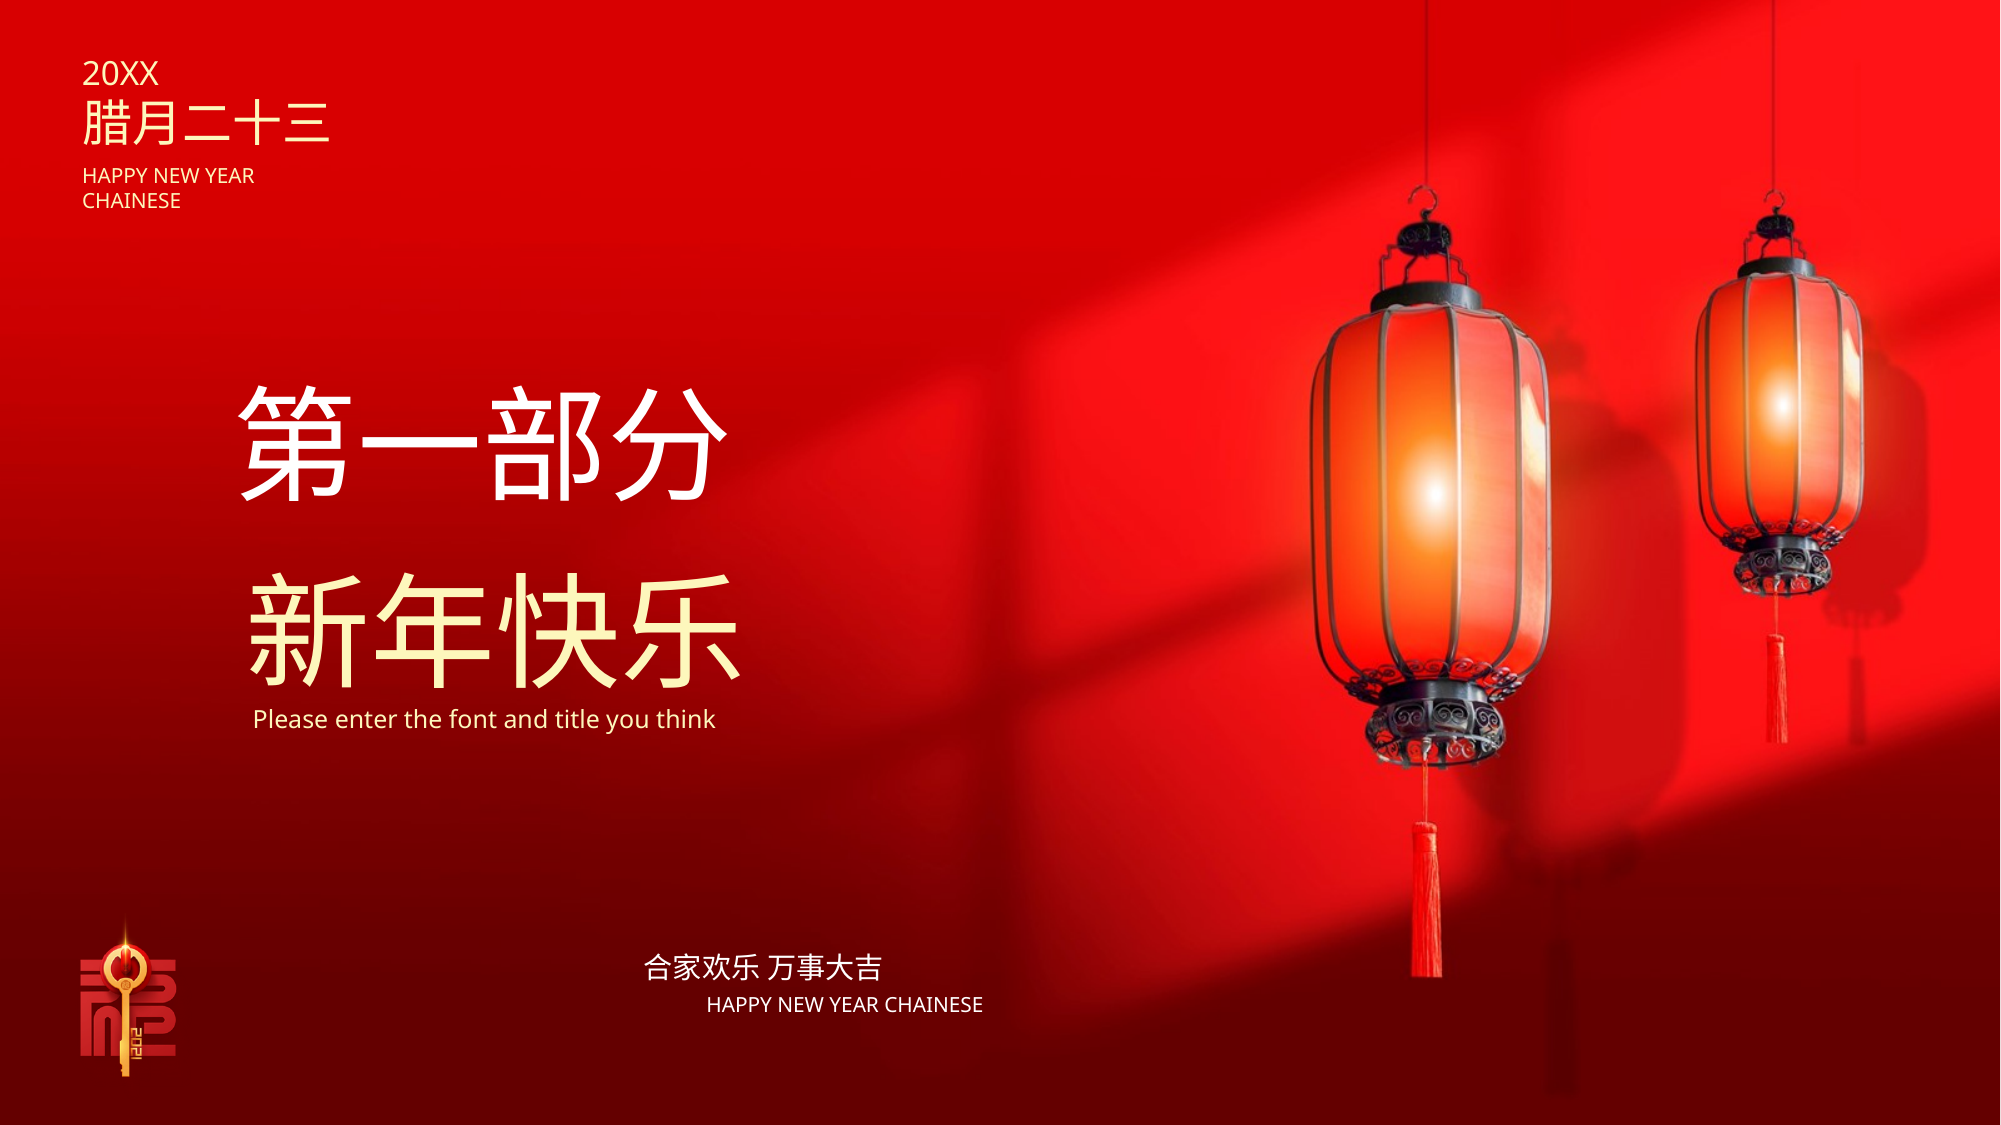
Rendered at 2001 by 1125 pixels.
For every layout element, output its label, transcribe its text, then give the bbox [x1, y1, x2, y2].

text_box 第一部分 [217, 358, 799, 524]
text_box 合家欢乐 万事大吉 [628, 942, 1351, 993]
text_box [39, 913, 237, 1100]
picture [0, 0, 2001, 1125]
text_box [230, 545, 1047, 742]
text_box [66, 44, 373, 221]
text_box HAPPY NEW YEAR CHAINESE [691, 984, 1288, 1025]
